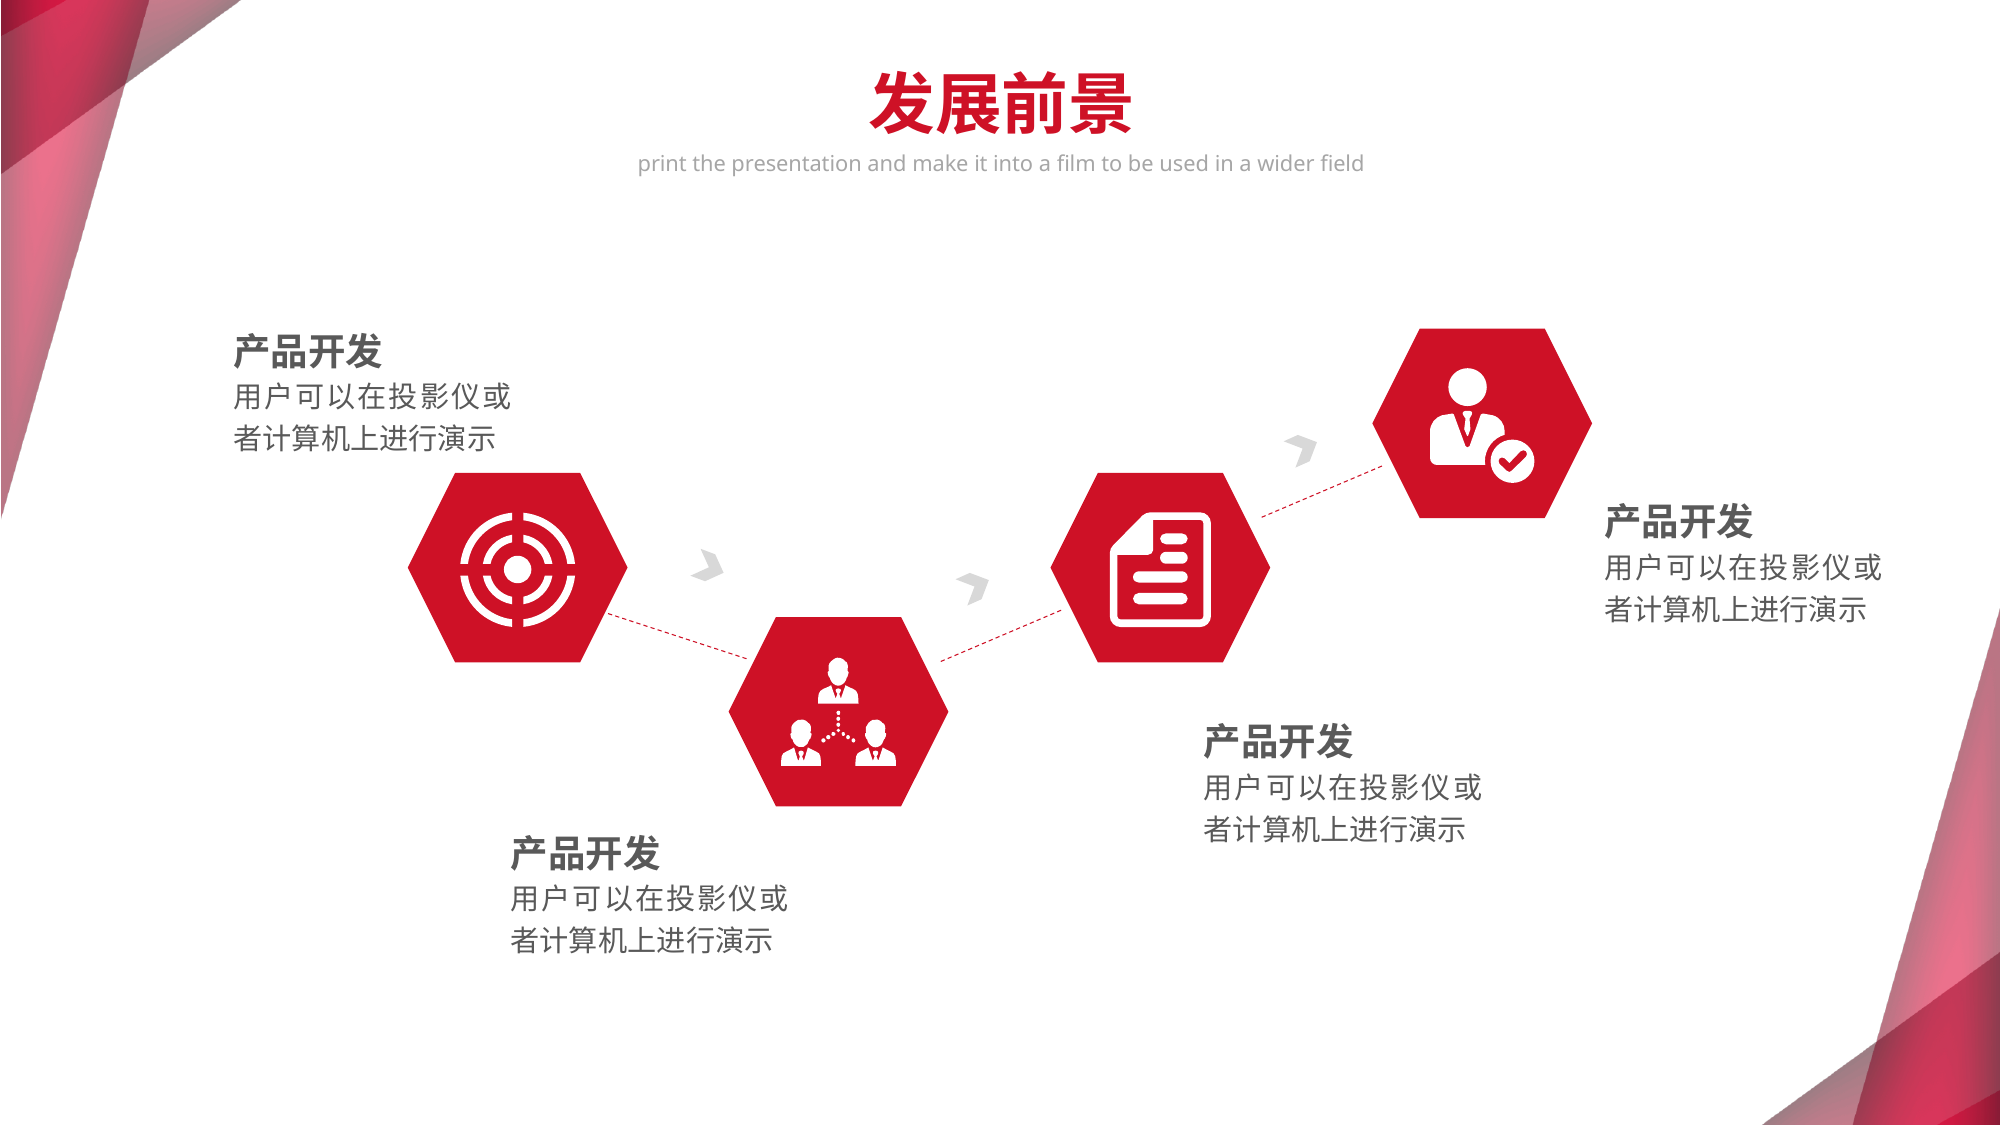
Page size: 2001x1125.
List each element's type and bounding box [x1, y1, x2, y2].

text_box [1589, 481, 1898, 676]
text_box [495, 813, 805, 1008]
text_box [608, 465, 1382, 663]
text_box [544, 54, 1459, 184]
picture [1697, 606, 1999, 1125]
text_box [1188, 701, 1498, 896]
picture [2, 0, 303, 520]
text_box [1280, 433, 1319, 465]
text_box [407, 472, 628, 663]
text_box [1372, 328, 1593, 519]
text_box [728, 616, 949, 807]
text_box [218, 311, 527, 505]
text_box [1050, 472, 1271, 663]
